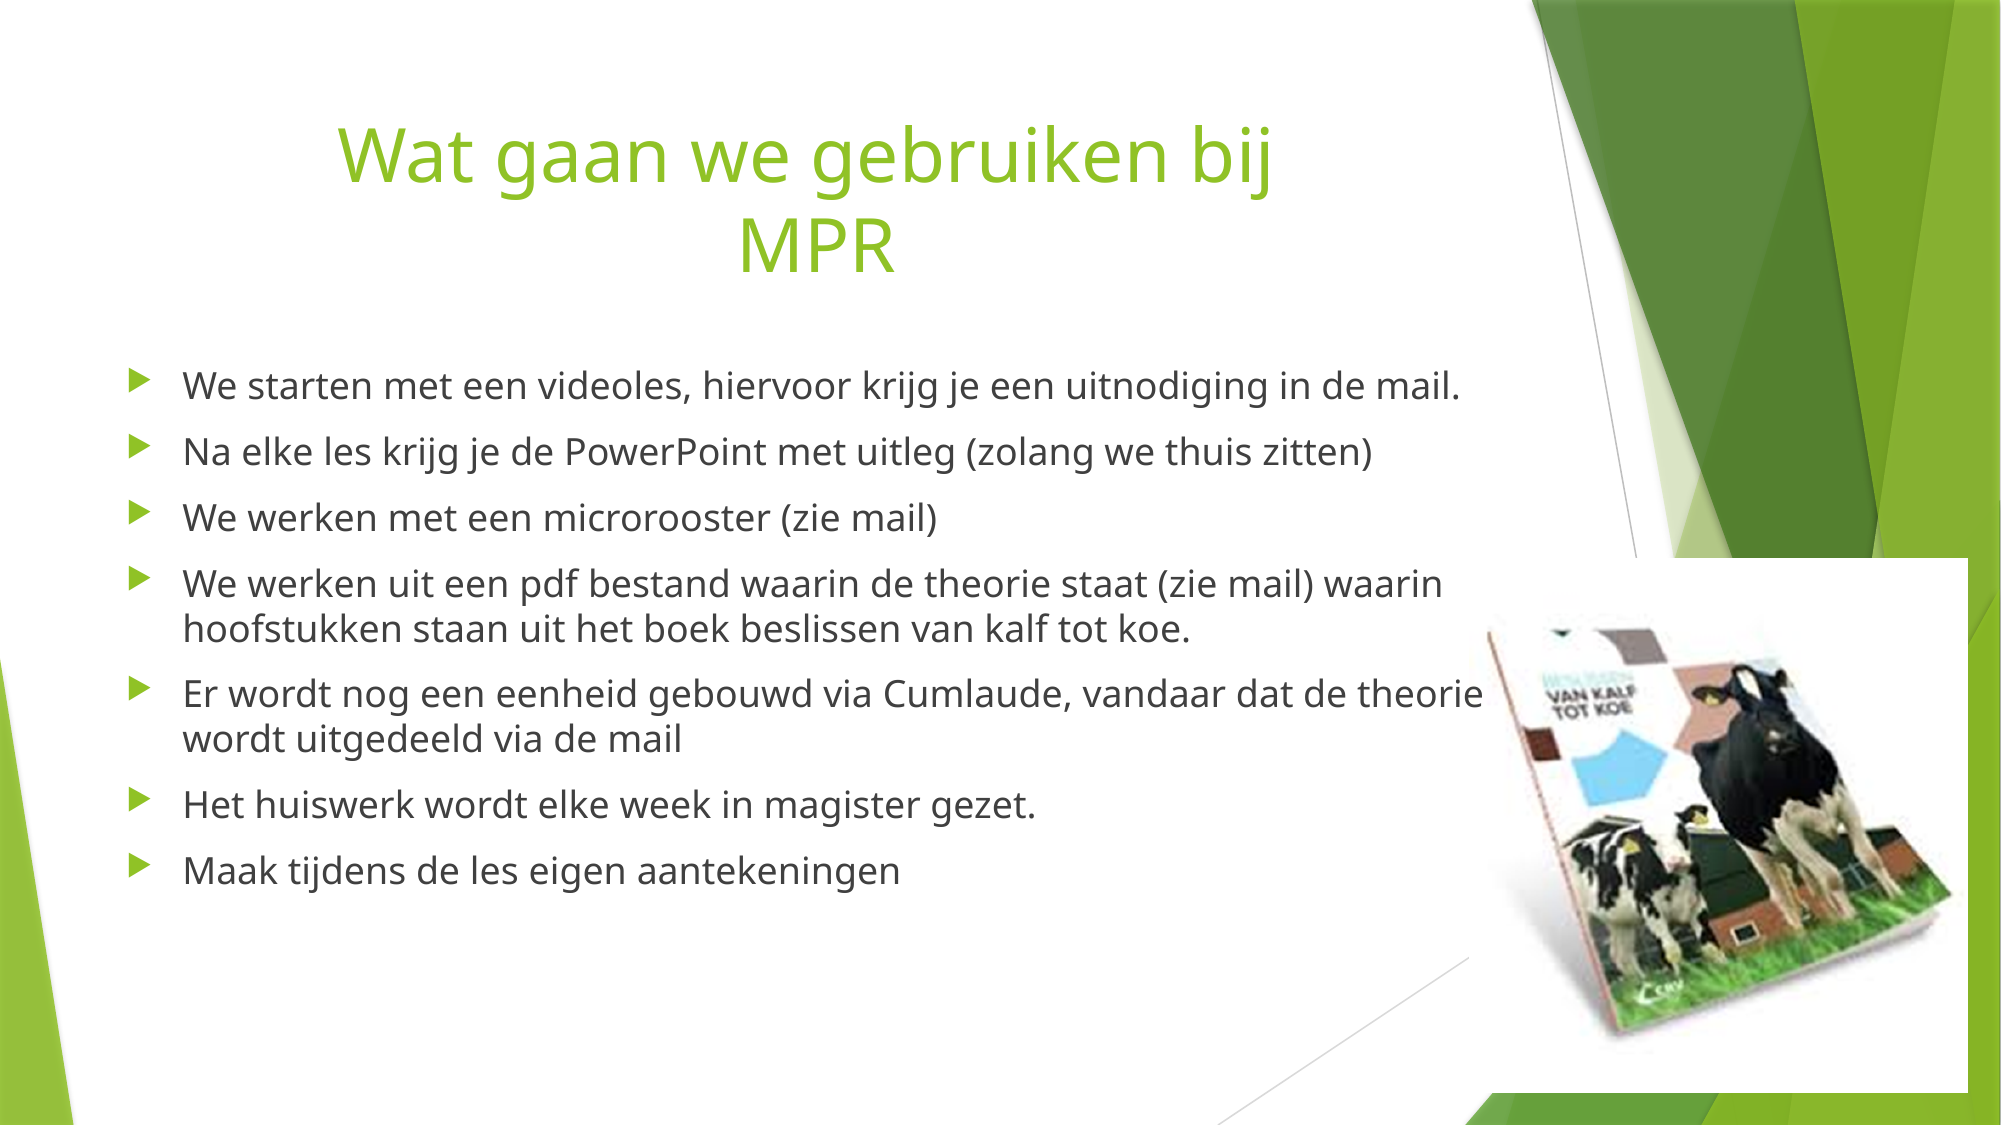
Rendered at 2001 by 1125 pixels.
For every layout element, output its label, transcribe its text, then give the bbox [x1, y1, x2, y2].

picture [1469, 557, 1968, 1094]
title Wat gaan we gebruiken bij MPR [111, 99, 1522, 317]
list We starten met een videoles, hiervoor krijg je een uitnodiging in de mail. Na elke les krijg je de PowerPoint met uitleg (zolang we thuis zitten) We werken met een microrooster (zie mail) We werken uit een pdf bestand waarin de theorie staat (zie mail) waarin hoofstukken staan uit het boek beslissen van kalf tot koe. Er wordt nog een eenheid gebouwd via Cumlaude, vandaar dat de theorie wordt uitgedeeld via de mail Het huiswerk wordt elke week in magister gezet. Maak tijdens de les eigen aantekeningen [111, 354, 1522, 992]
